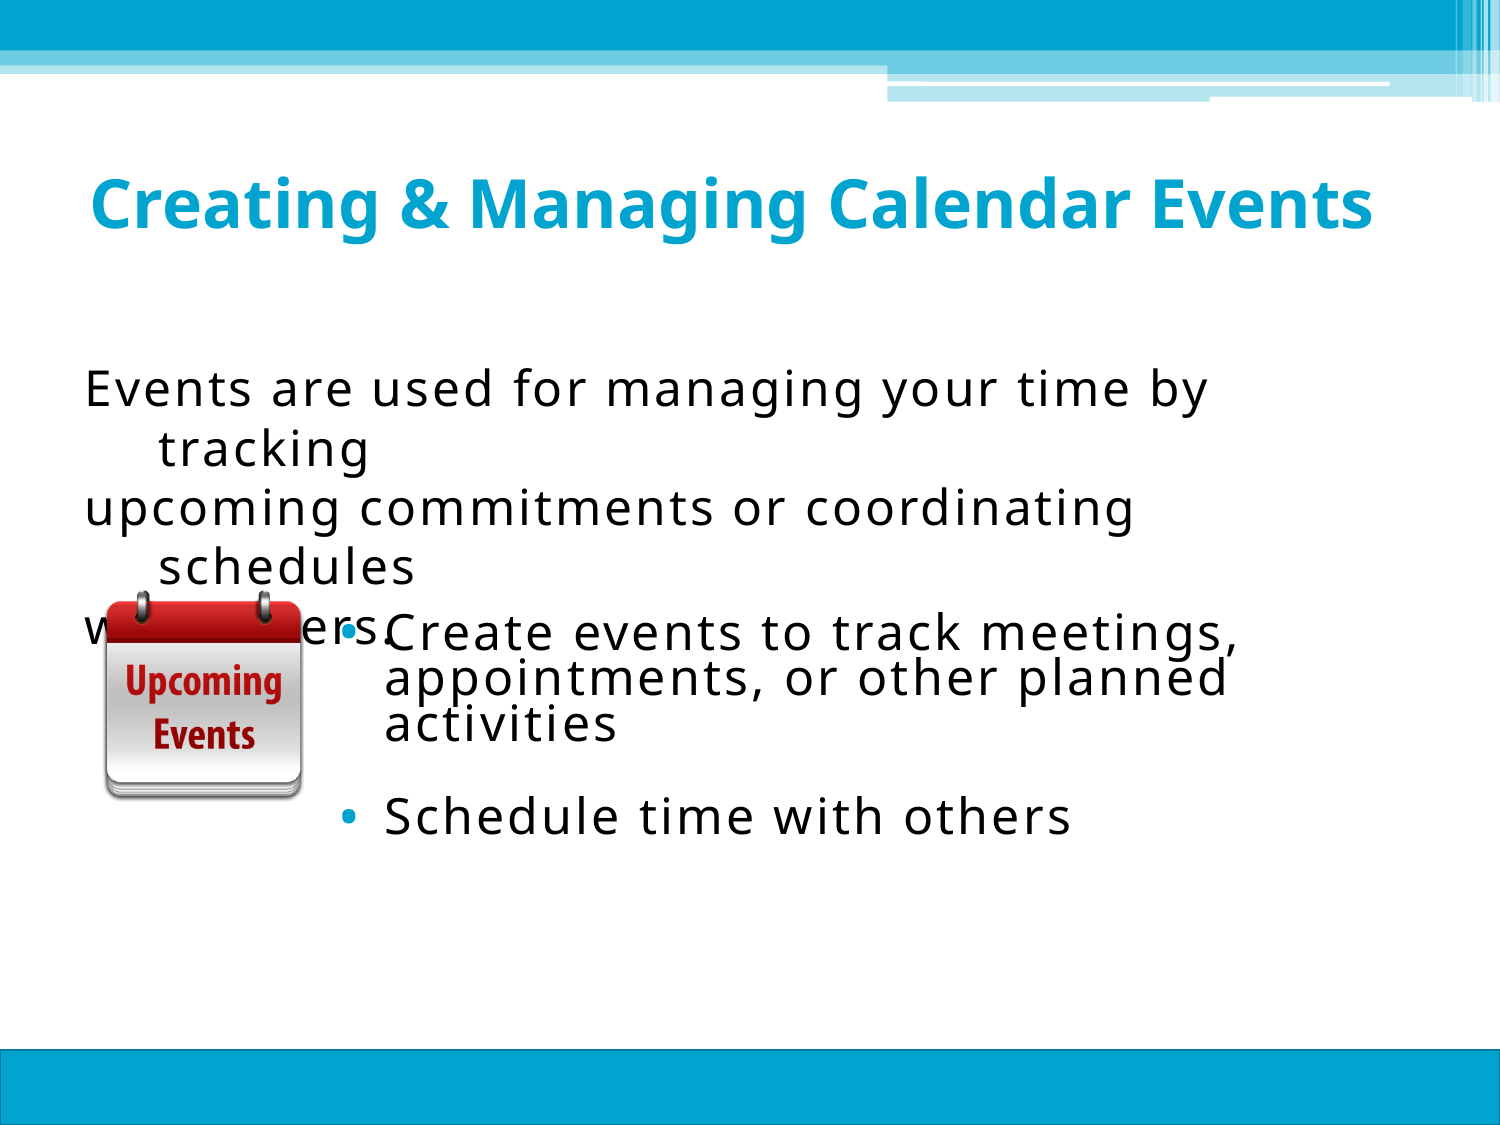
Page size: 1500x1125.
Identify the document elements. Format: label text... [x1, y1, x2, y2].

text_box [0, 1049, 1500, 1125]
list Create events to track meetings, appointments, or other planned activities Schedule time with others [324, 562, 1450, 1049]
picture [101, 585, 305, 802]
title Creating & Managing Calendar Events [75, 115, 1418, 288]
text_box Events are used for managing your time by tracking upcoming commitments or coordinating schedules with others. [62, 349, 1425, 663]
